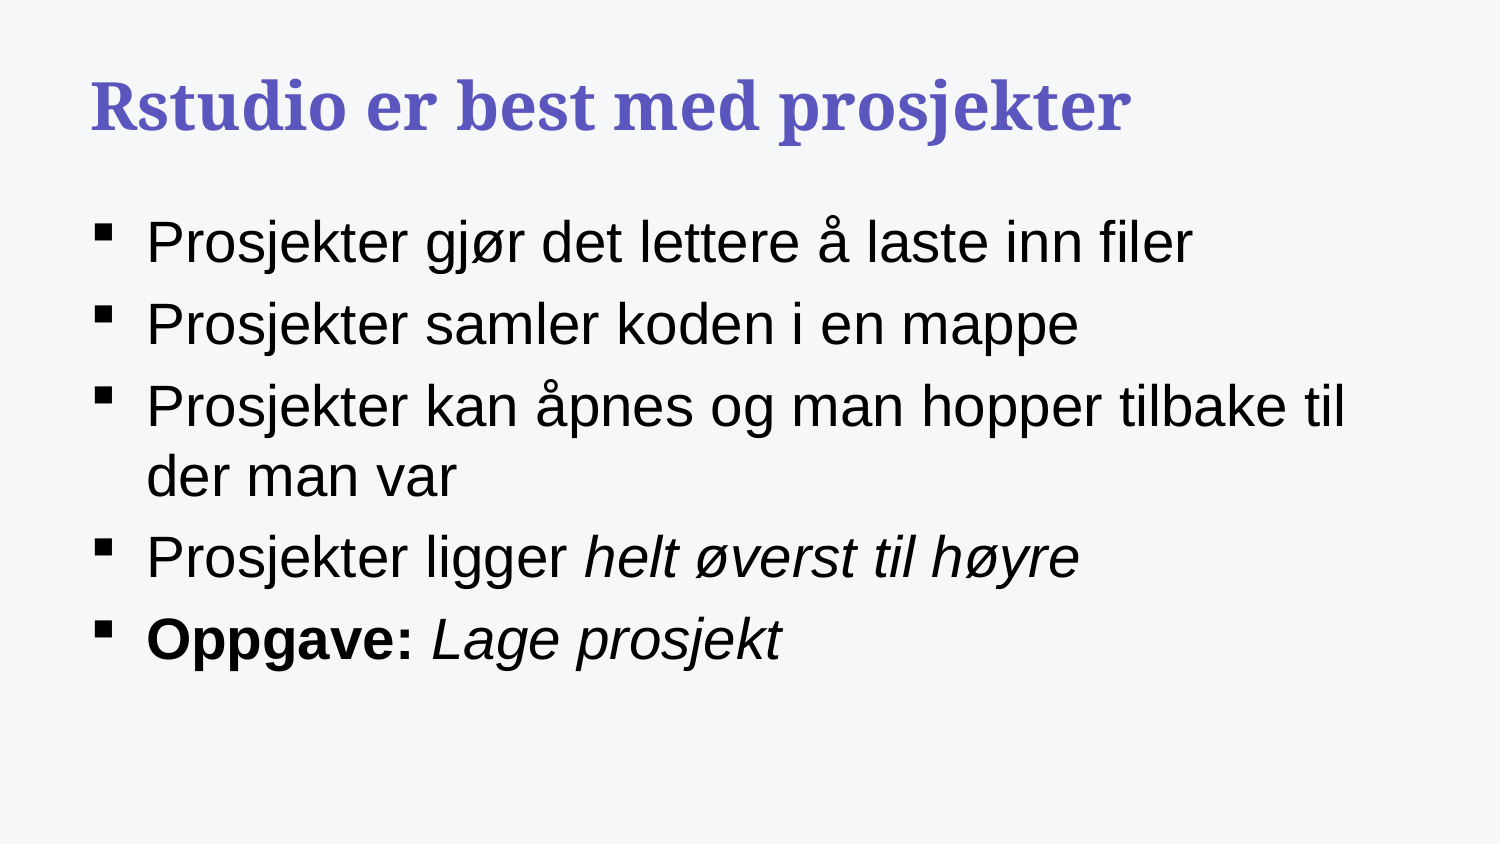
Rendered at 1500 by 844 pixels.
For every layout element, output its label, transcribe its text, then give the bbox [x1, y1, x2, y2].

list Prosjekter gjør det lettere å laste inn filer Prosjekter samler koden i en mappe Prosjekter kan åpnes og man hopper tilbake til der man var Prosjekter ligger helt øverst til høyre Oppgave: Lage prosjekt [75, 196, 1425, 754]
title Rstudio er best med prosjekter [75, 33, 1425, 175]
